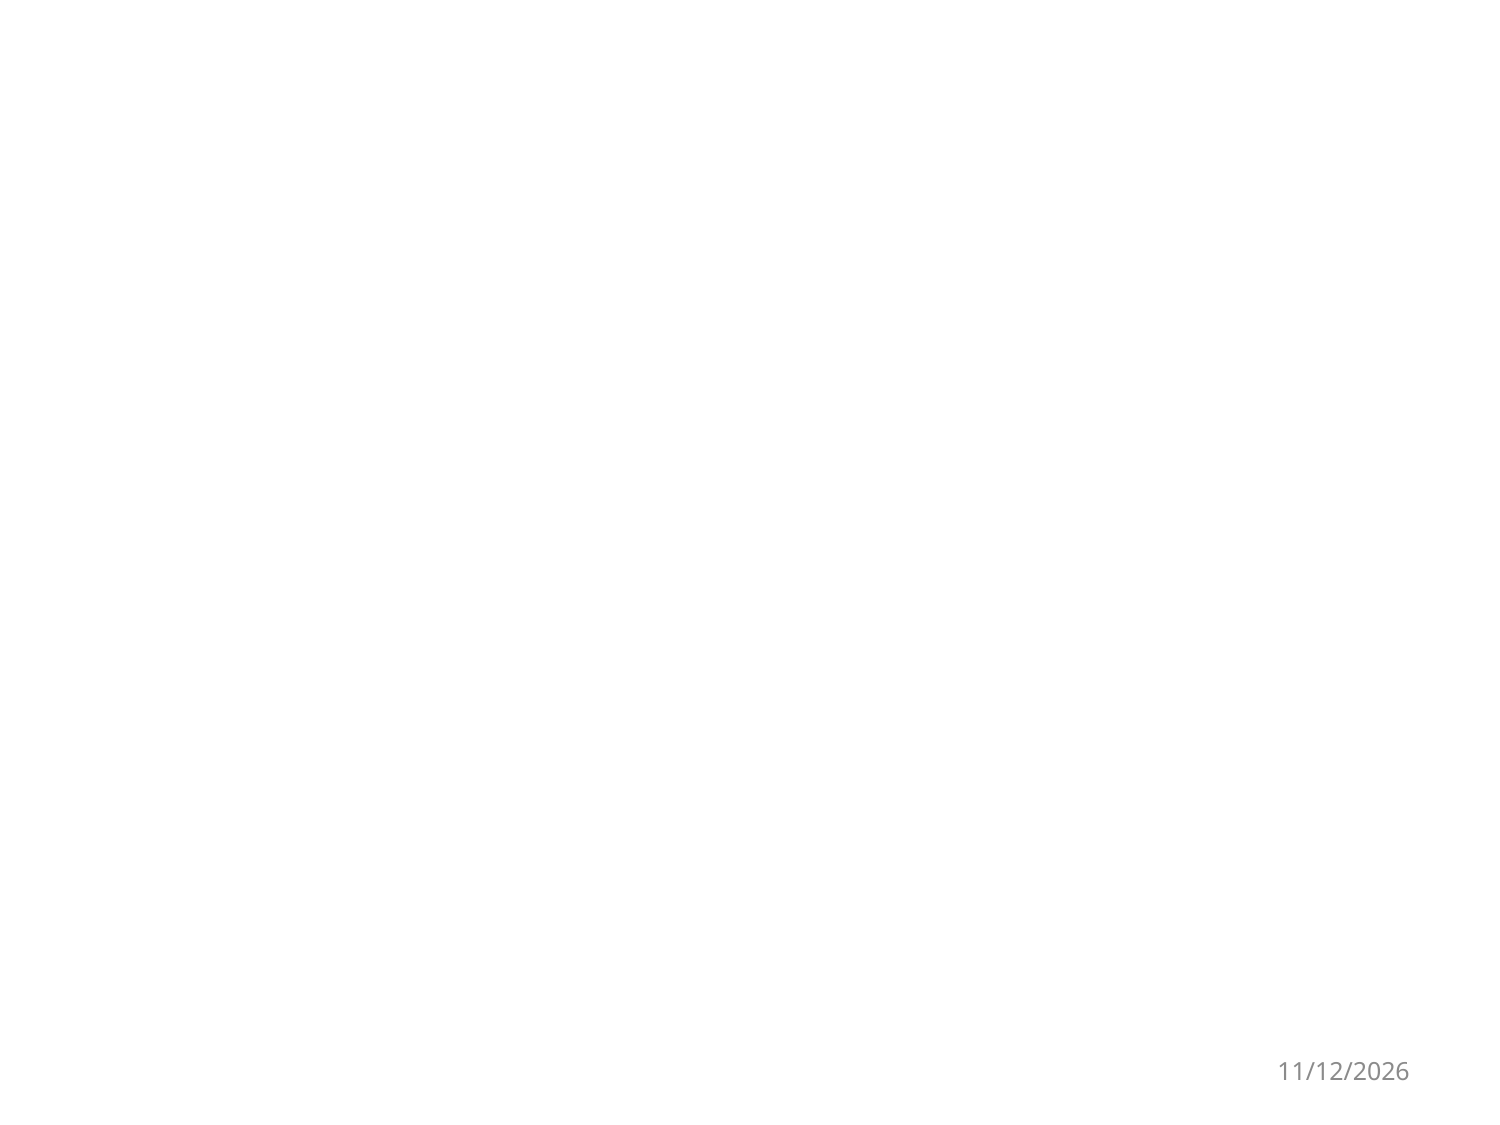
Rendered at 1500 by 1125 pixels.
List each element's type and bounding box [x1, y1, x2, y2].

slide_number [1074, 1042, 1425, 1103]
